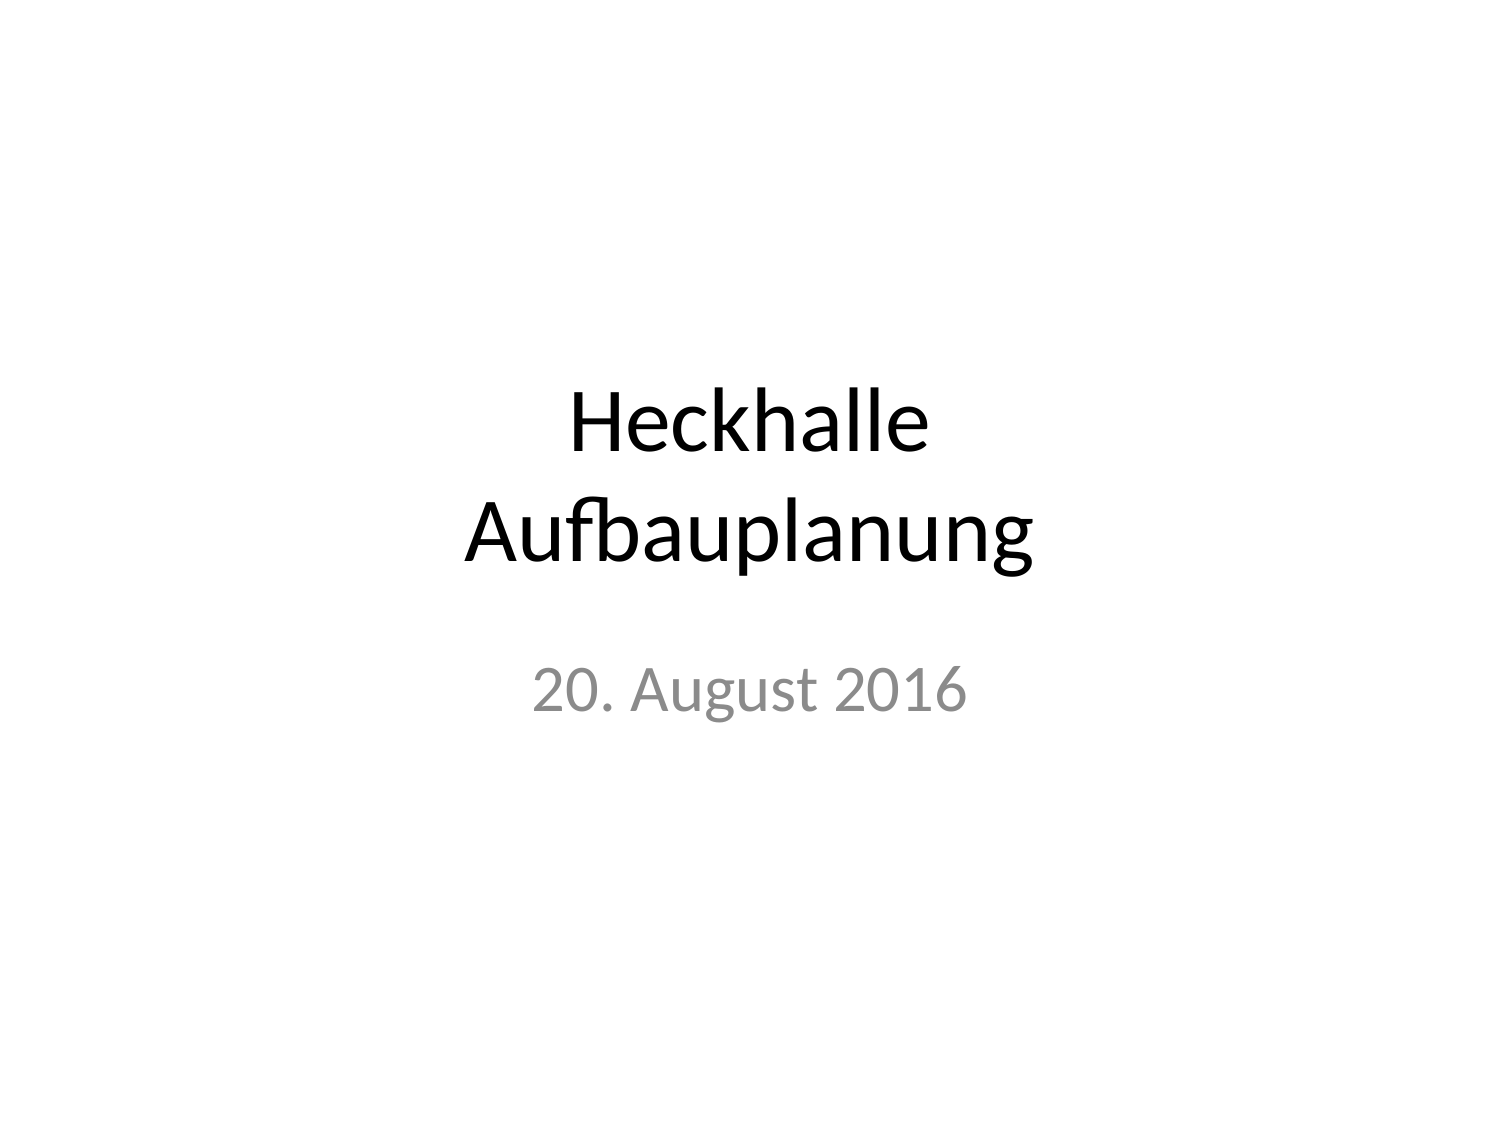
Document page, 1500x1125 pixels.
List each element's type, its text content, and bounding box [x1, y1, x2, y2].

title Heckhalle Aufbauplanung [112, 349, 1388, 591]
subtitle 20. August 2016 [225, 637, 1275, 925]
